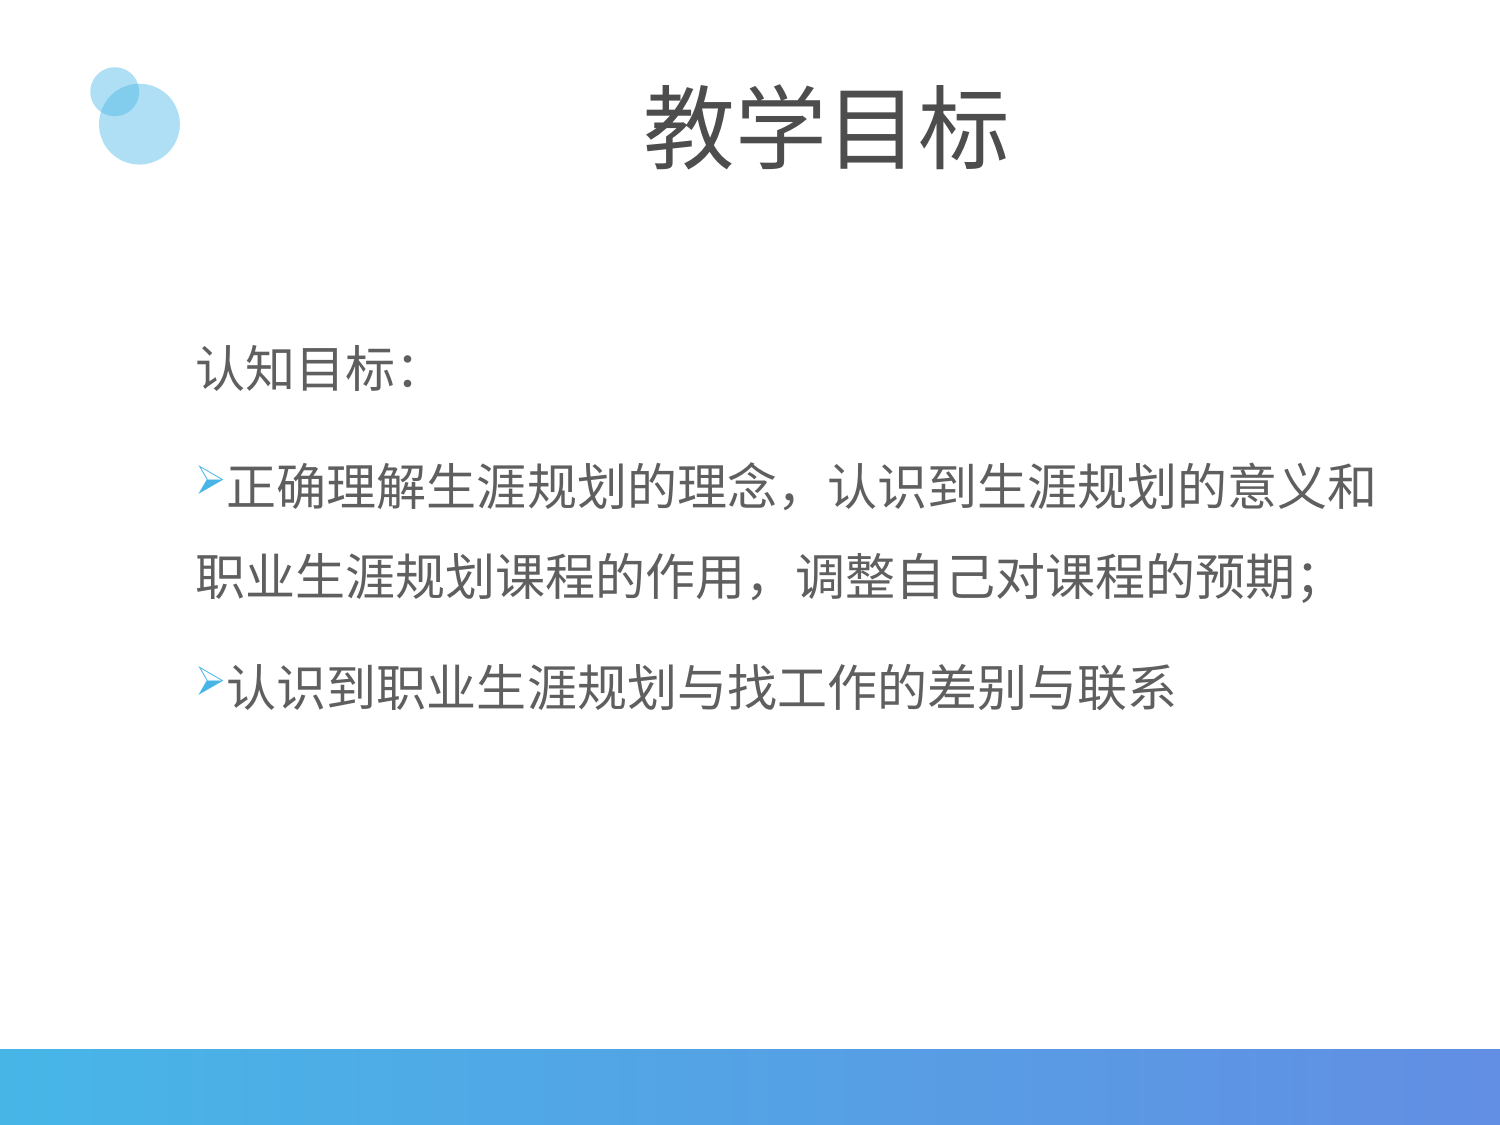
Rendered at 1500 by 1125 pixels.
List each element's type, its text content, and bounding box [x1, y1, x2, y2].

title 教学目标 [179, 55, 1474, 198]
list 认知目标： 正确理解生涯规划的理念，认识到生涯规划的意义和职业生涯规划课程的作用，调整自己对课程的预期； 认识到职业生涯规划与找工作的差别与联系 [179, 299, 1397, 994]
